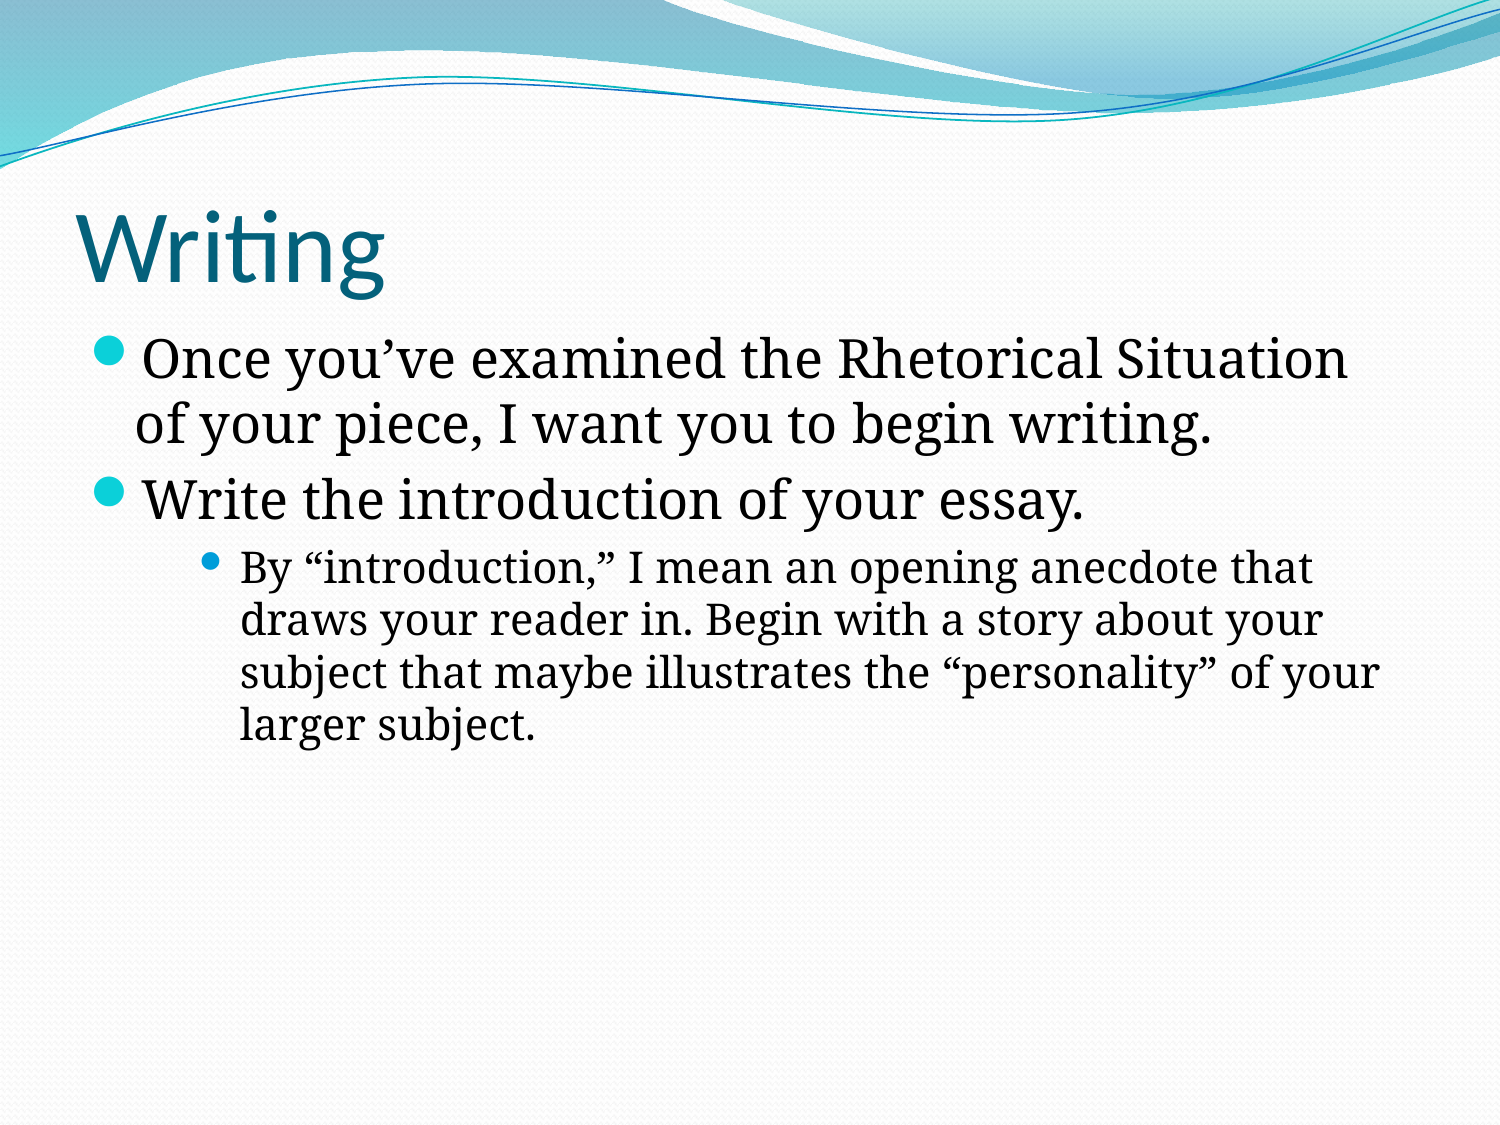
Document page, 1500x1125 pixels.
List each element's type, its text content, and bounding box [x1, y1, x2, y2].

list Once you’ve examined the Rhetorical Situation of your piece, I want you to begin writing. Write the introduction of your essay. By “introduction,” I mean an opening anecdote that draws your reader in. Begin with a story about your subject that maybe illustrates the “personality” of your larger subject. [75, 317, 1425, 1038]
title Writing [75, 115, 1425, 303]
